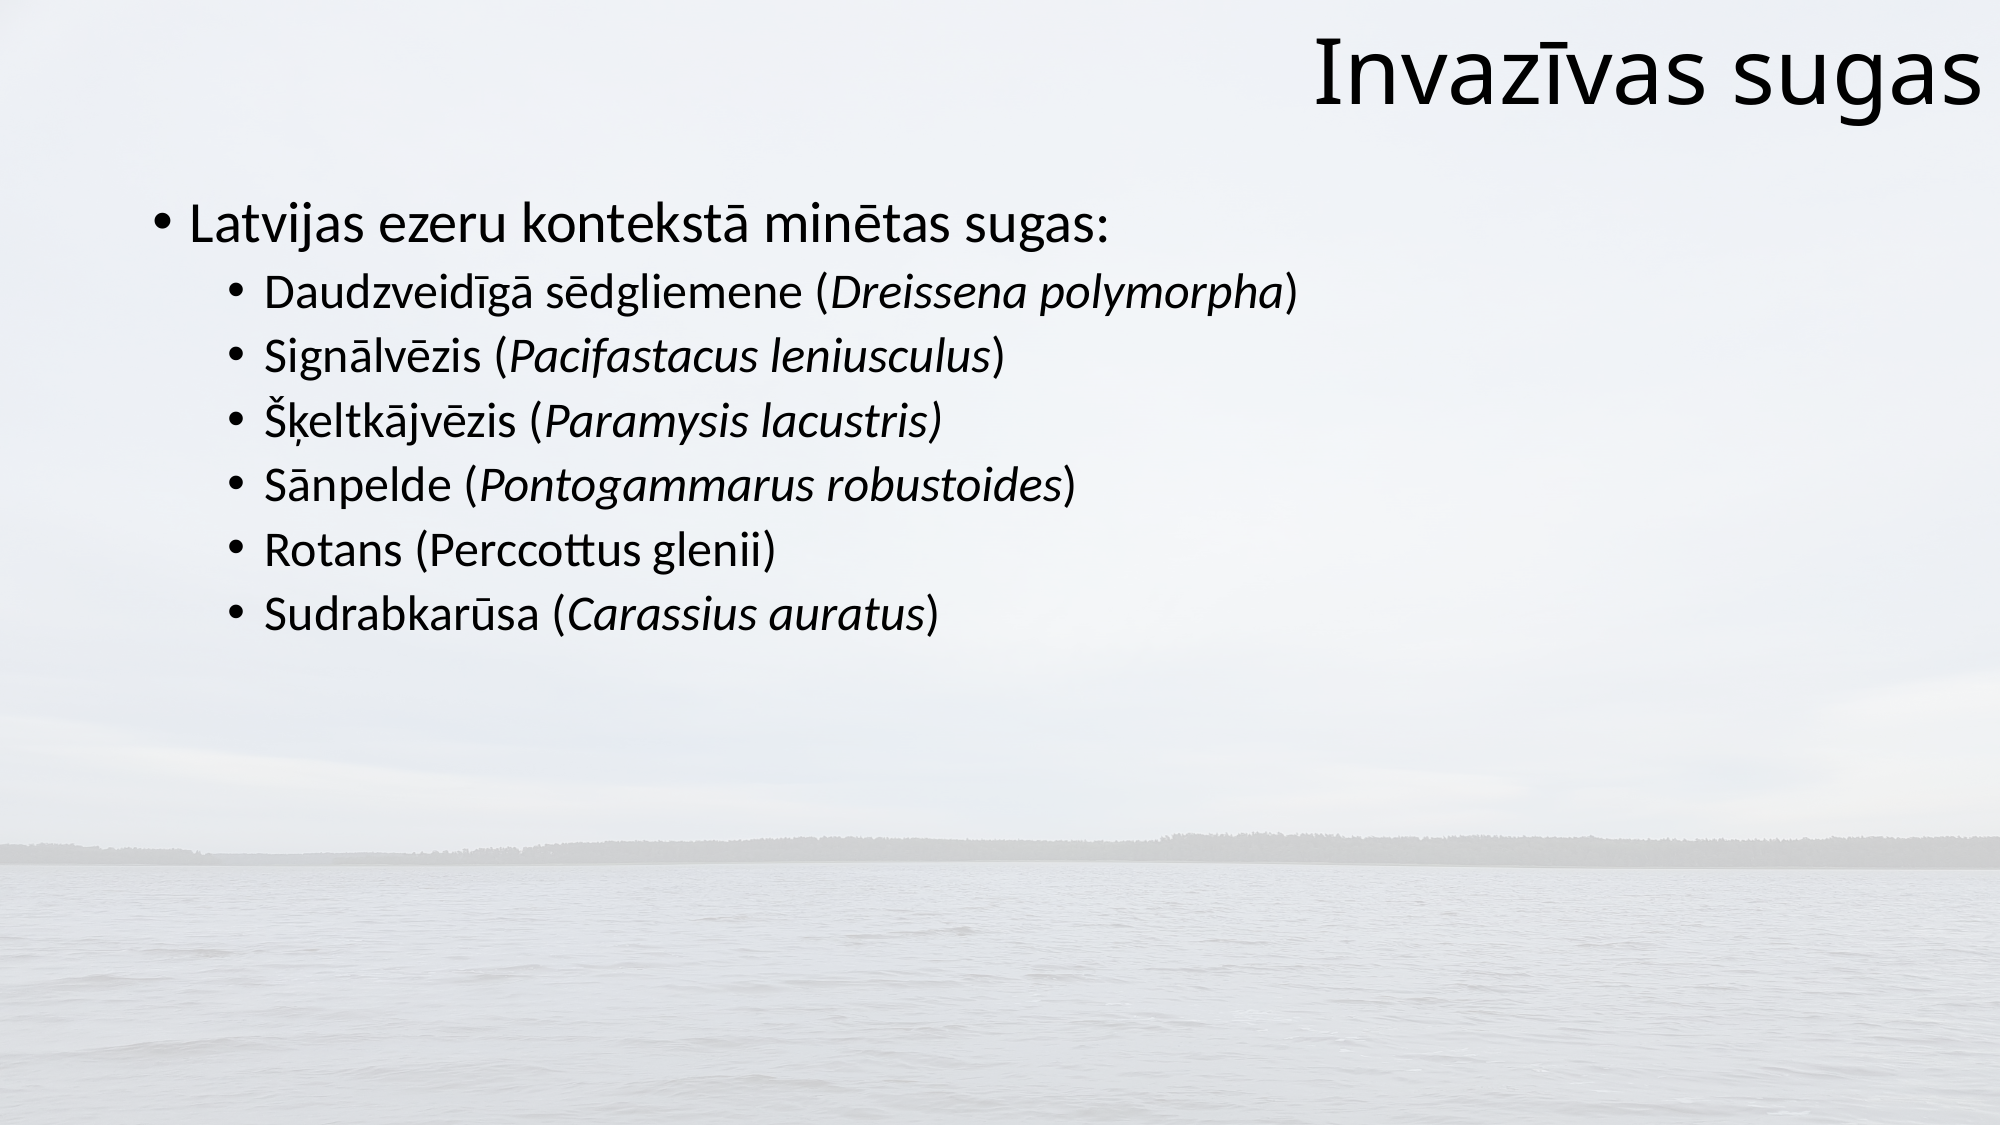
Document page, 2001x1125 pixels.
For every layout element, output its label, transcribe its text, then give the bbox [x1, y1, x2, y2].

title Invazīvas sugas [275, 0, 2000, 150]
list Latvijas ezeru kontekstā minētas sugas: Daudzveidīgā sēdgliemene (Dreissena polymorpha) Signālvēzis (Pacifastacus leniusculus) Šķeltkājvēzis (Paramysis lacustris) Sānpelde (Pontogammarus robustoides) Rotans (Perccottus glenii) Sudrabkarūsa (Carassius auratus) [137, 184, 1887, 1099]
